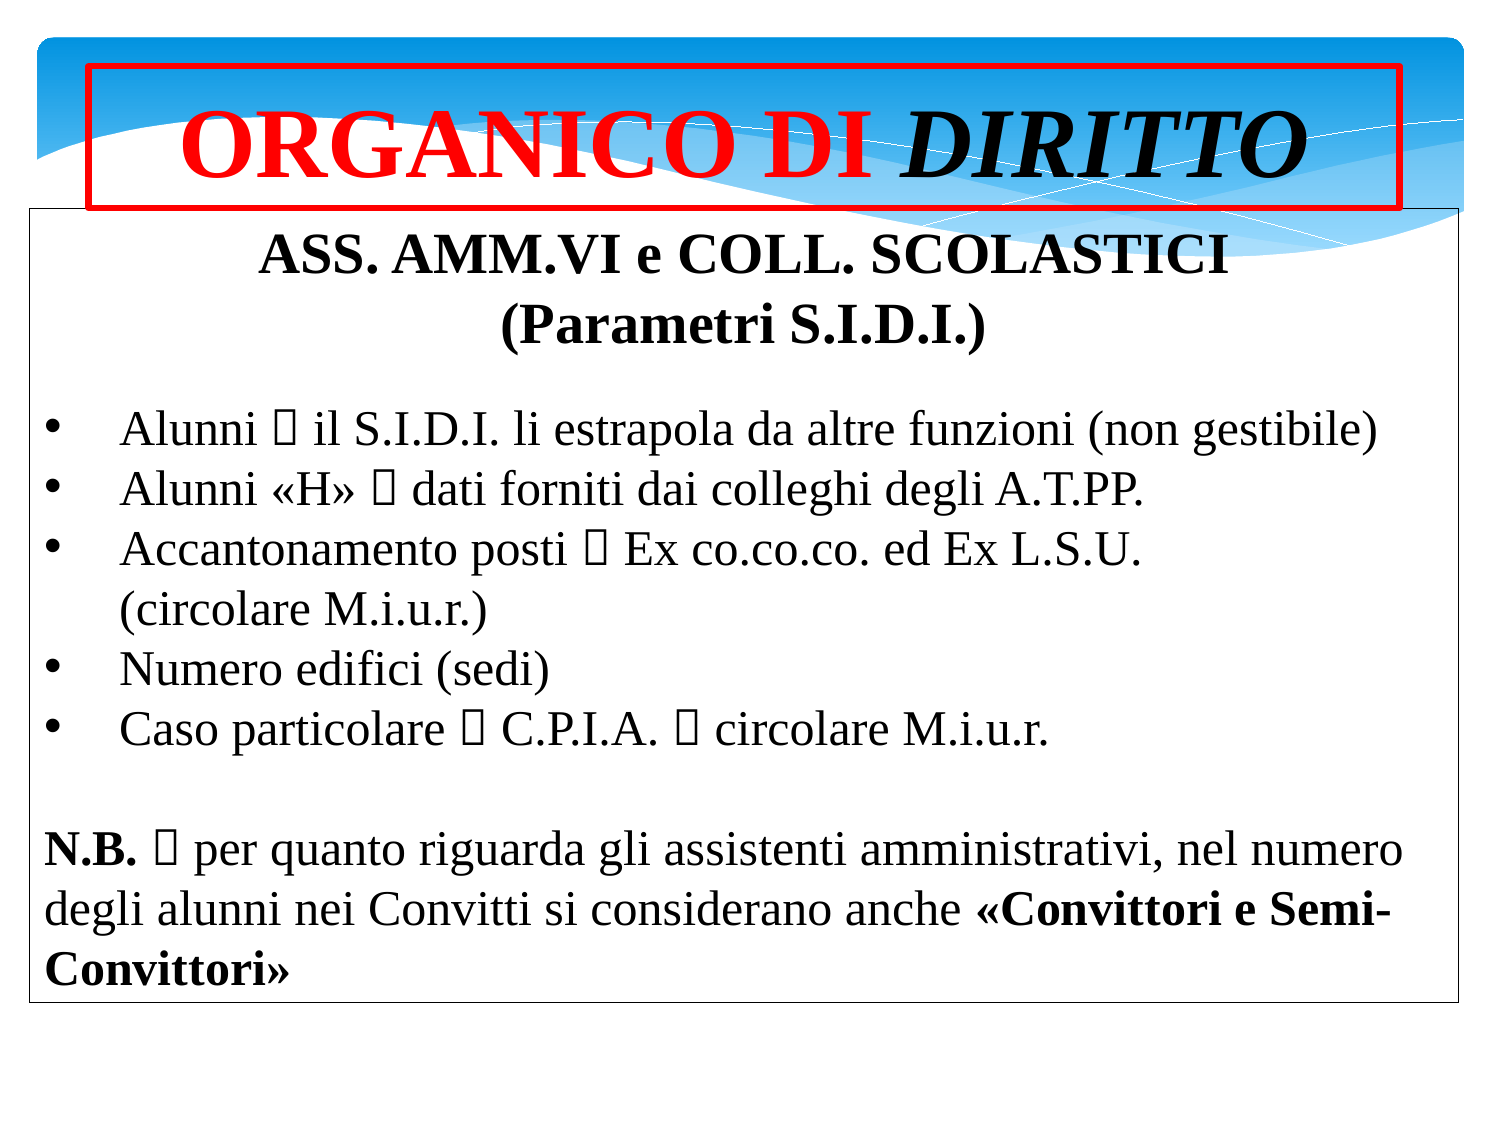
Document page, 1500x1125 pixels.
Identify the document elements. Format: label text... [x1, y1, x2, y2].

text_box ASS. AMM.VI e COLL. SCOLASTICI (Parametri S.I.D.I.) Alunni  il S.I.D.I. li estrapola da altre funzioni (non gestibile) Alunni «H»  dati forniti dai colleghi degli A.T.PP. Accantonamento posti  Ex co.co.co. ed Ex L.S.U. (circolare M.i.u.r.) Numero edifici (sedi) Caso particolare  C.P.I.A.  circolare M.i.u.r. N.B.  per quanto riguarda gli assistenti amministrativi, nel numero degli alunni nei Convitti si considerano anche «Convittori e Semi-Convittori» [29, 208, 1459, 1003]
text_box ORGANICO DI DIRITTO [87, 65, 1401, 209]
